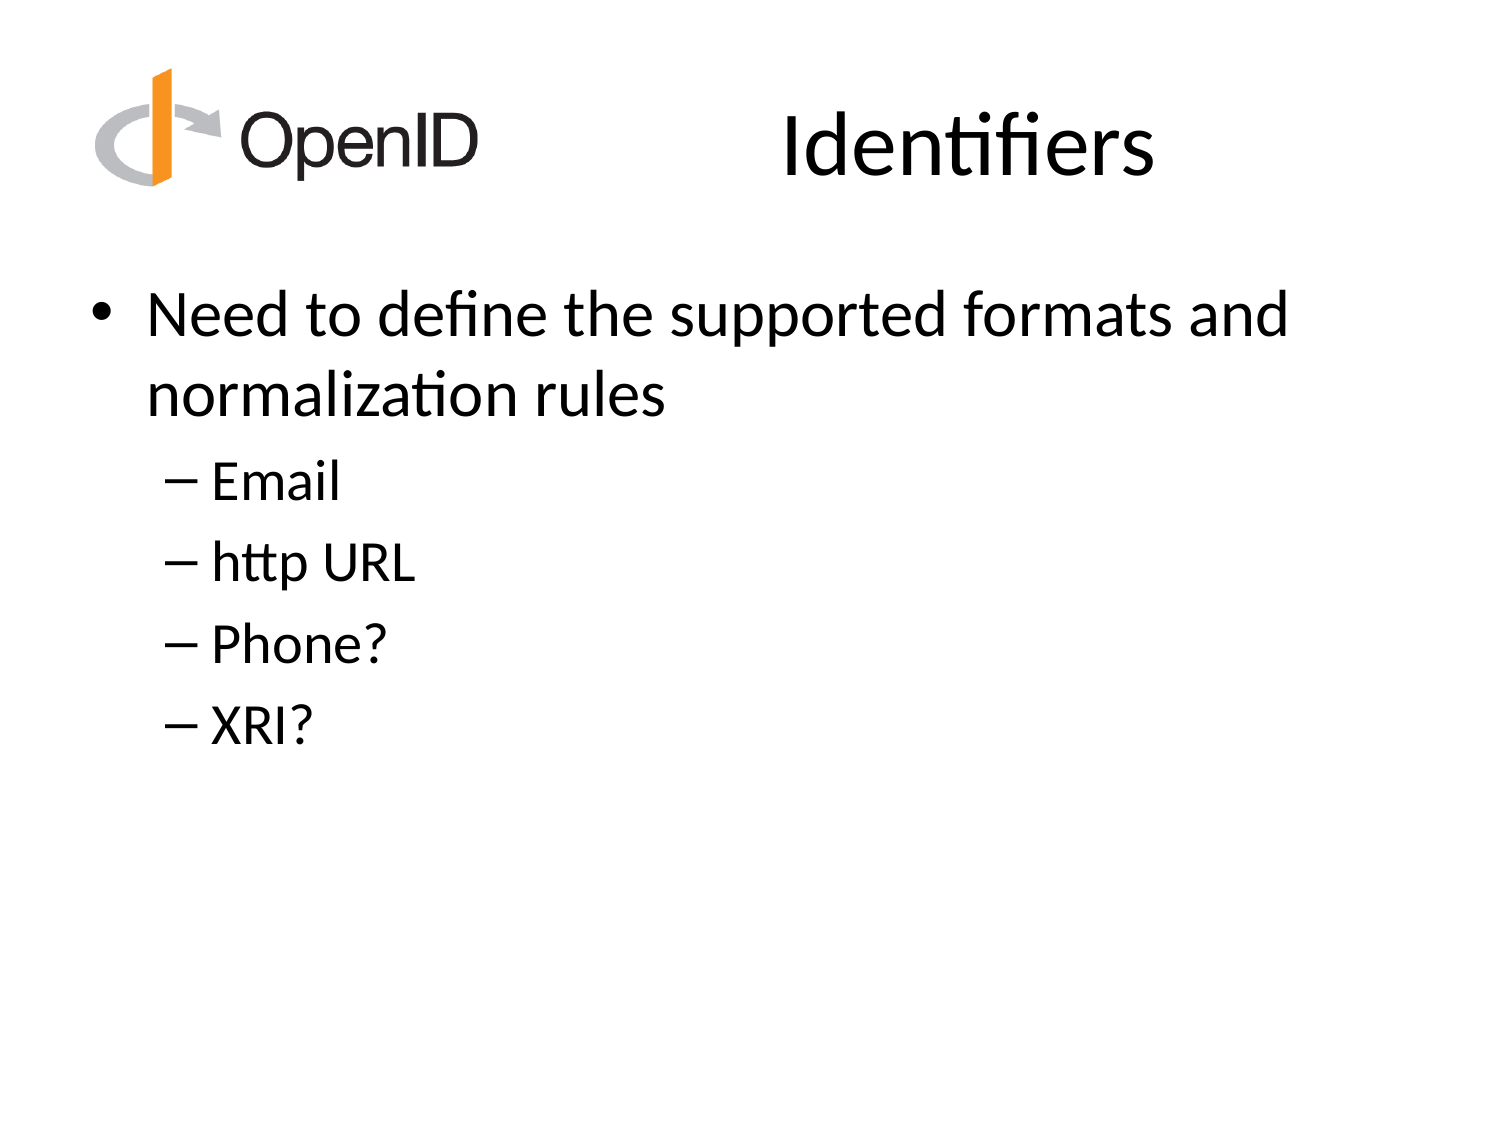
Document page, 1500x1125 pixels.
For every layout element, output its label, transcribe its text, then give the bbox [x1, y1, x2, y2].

title Identifiers [512, 45, 1425, 233]
list Need to define the supported formats and normalization rules Email http URL Phone? XRI? [75, 262, 1425, 1005]
picture [64, 44, 513, 225]
